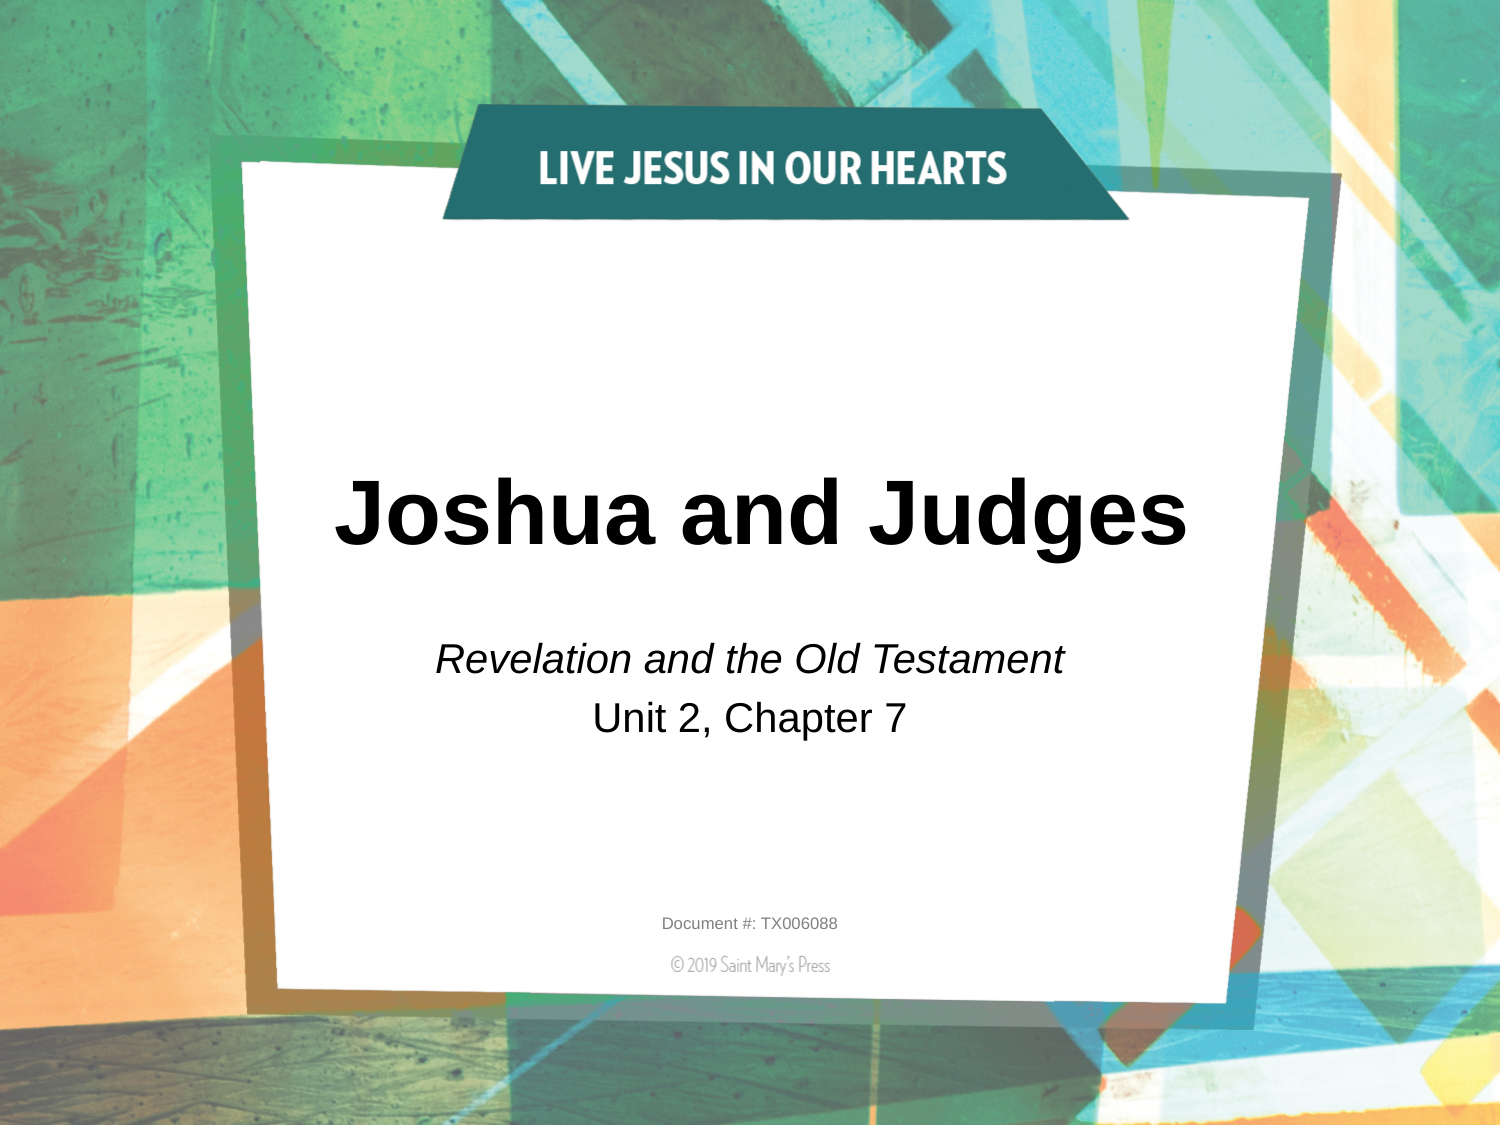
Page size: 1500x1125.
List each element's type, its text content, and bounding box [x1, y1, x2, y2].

text_box Revelation and the Old Testament Unit 2, Chapter 7 [0, 624, 1500, 788]
picture [0, 933, 1500, 1125]
title Joshua and Judges [12, 387, 1500, 624]
picture [0, 0, 1500, 624]
text_box Document #: TX006088 [0, 912, 1500, 933]
picture [0, 788, 1500, 912]
